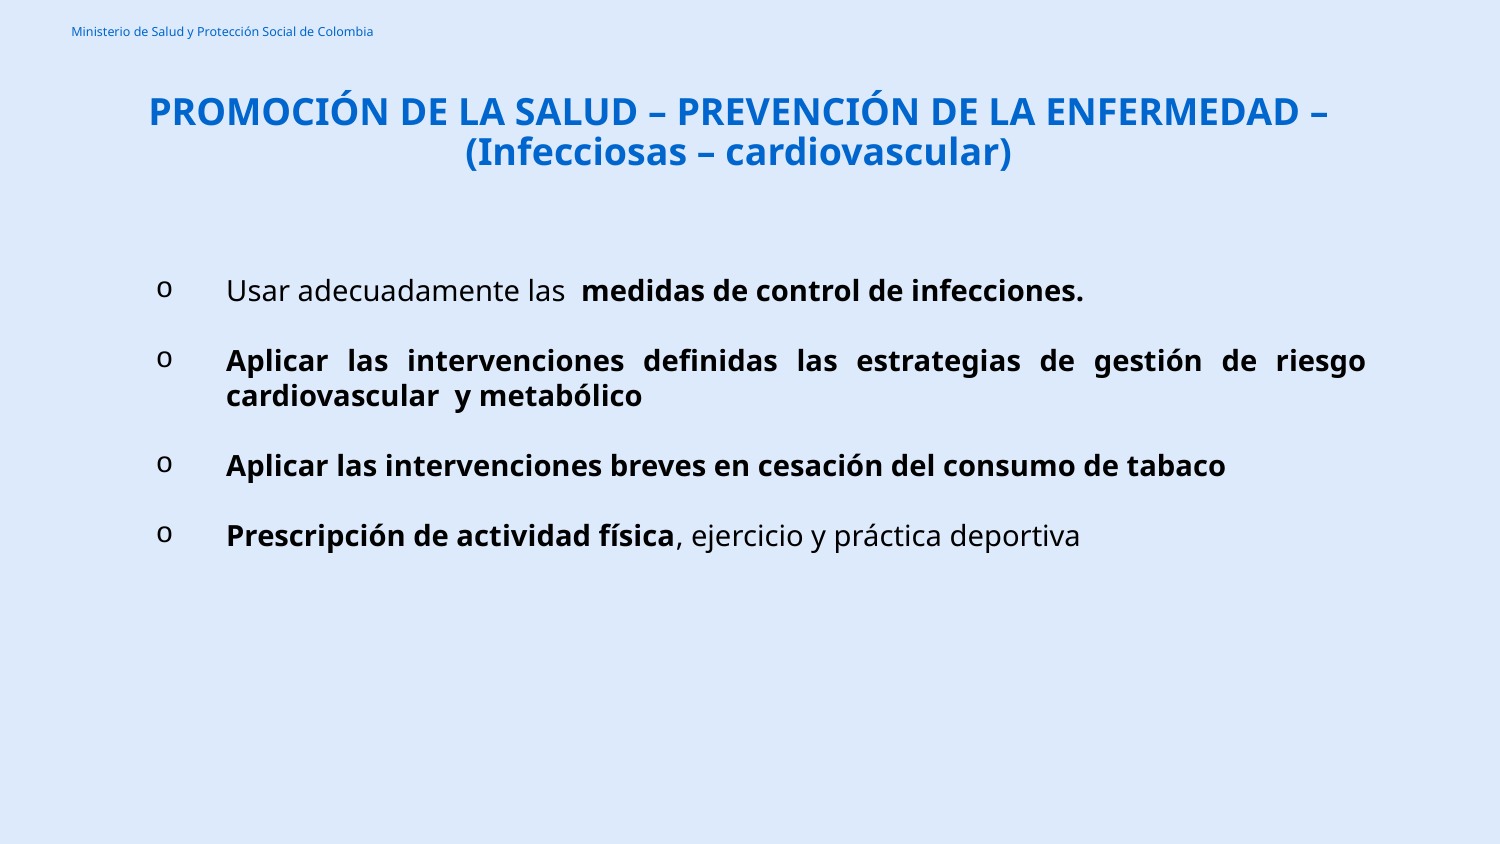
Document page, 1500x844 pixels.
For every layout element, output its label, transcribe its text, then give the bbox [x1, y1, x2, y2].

text_box PROMOCIÓN DE LA SALUD – PREVENCIÓN DE LA ENFERMEDAD – (Infecciosas – cardiovascular) [79, 85, 1399, 182]
text_box Usar adecuadamente las medidas de control de infecciones. Aplicar las intervenciones definidas las estrategias de gestión de riesgo cardiovascular y metabólico Aplicar las intervenciones breves en cesación del consumo de tabaco Prescripción de actividad física, ejercicio y práctica deportiva [144, 267, 1379, 628]
